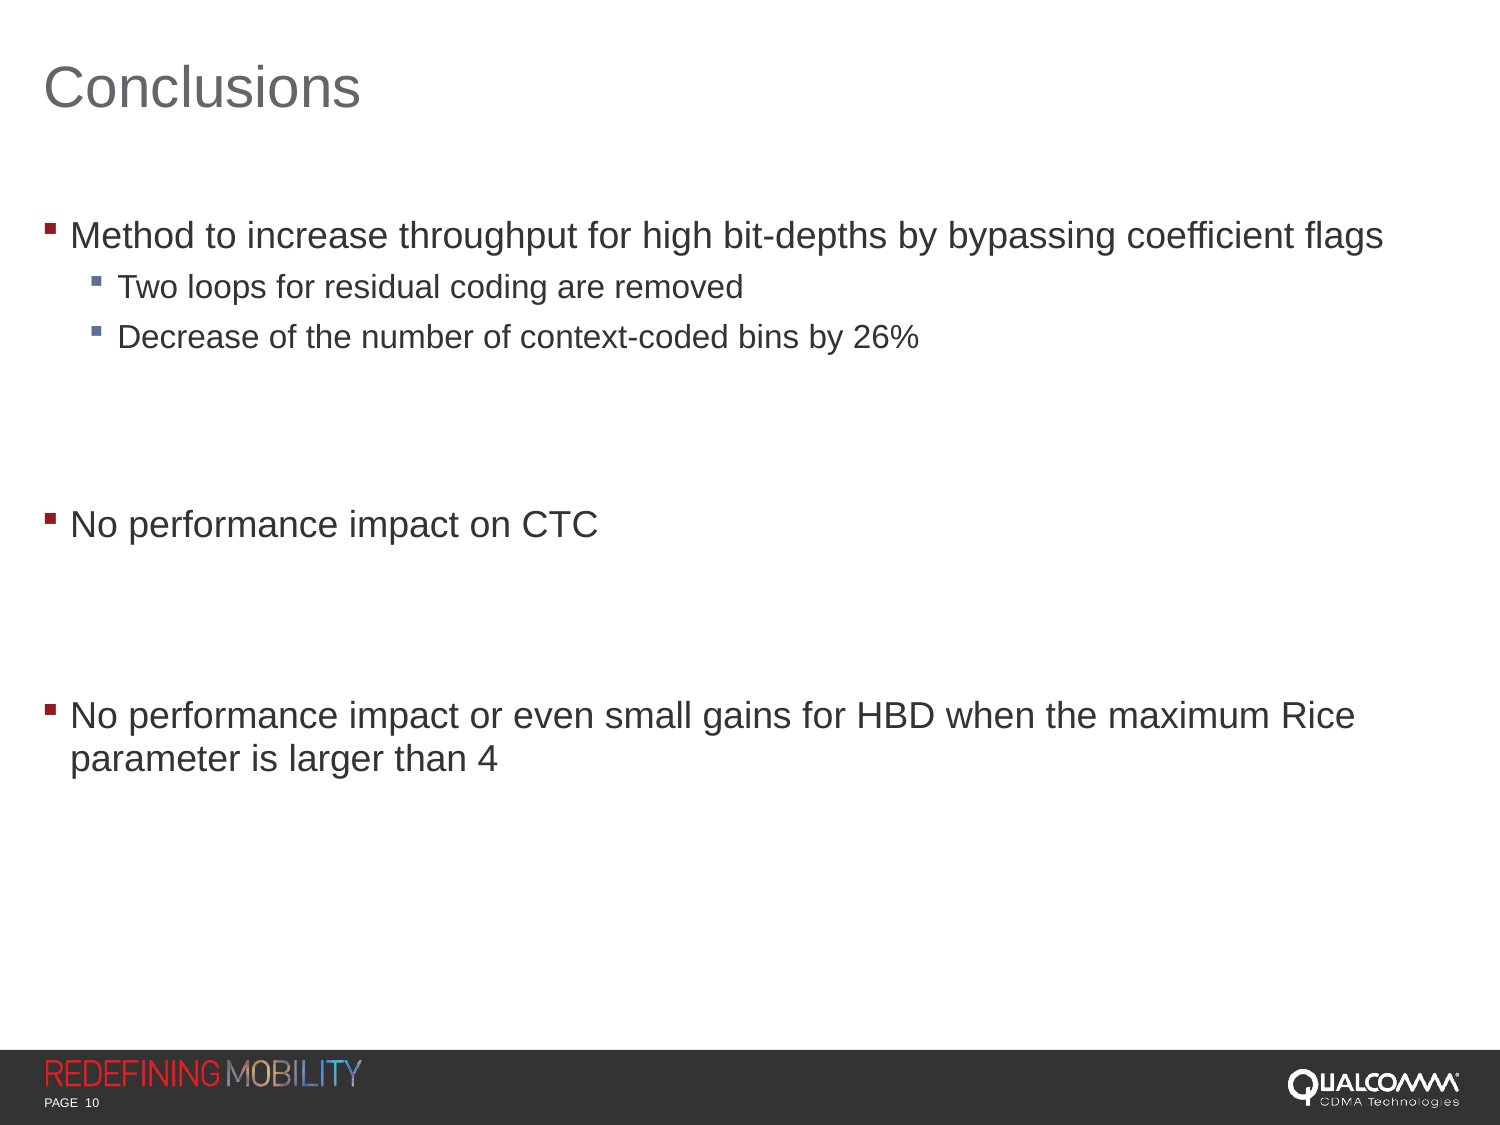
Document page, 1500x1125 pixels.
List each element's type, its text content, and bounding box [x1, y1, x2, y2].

picture [1278, 1058, 1478, 1114]
picture [30, 1048, 372, 1099]
title Conclusions [28, 44, 1462, 138]
list Method to increase throughput for high bit-depths by bypassing coefficient flags Two loops for residual coding are removed Decrease of the number of context-coded bins by 26% No performance impact on CTC No performance impact or even small gains for HBD when the maximum Rice parameter is larger than 4 [26, 148, 1457, 1021]
